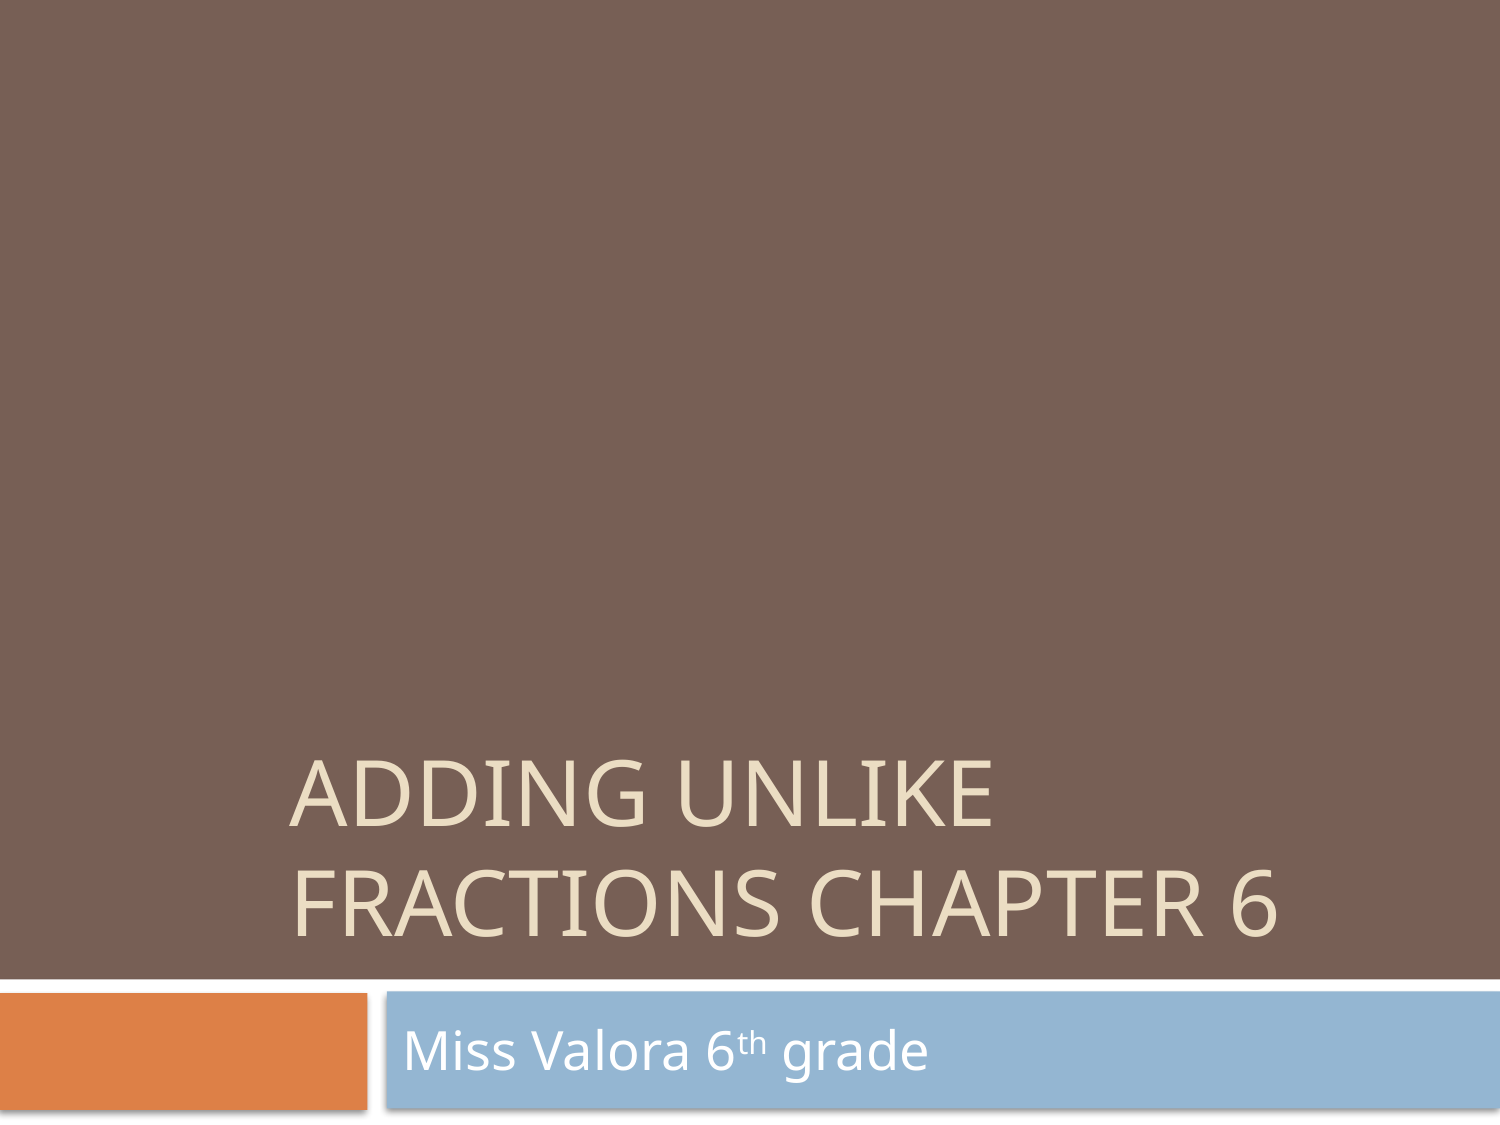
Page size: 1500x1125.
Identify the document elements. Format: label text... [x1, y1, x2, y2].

subtitle Miss Valora 6th grade [387, 992, 1488, 1105]
title Adding Unlike Fractions Chapter 6 [275, 662, 1450, 963]
